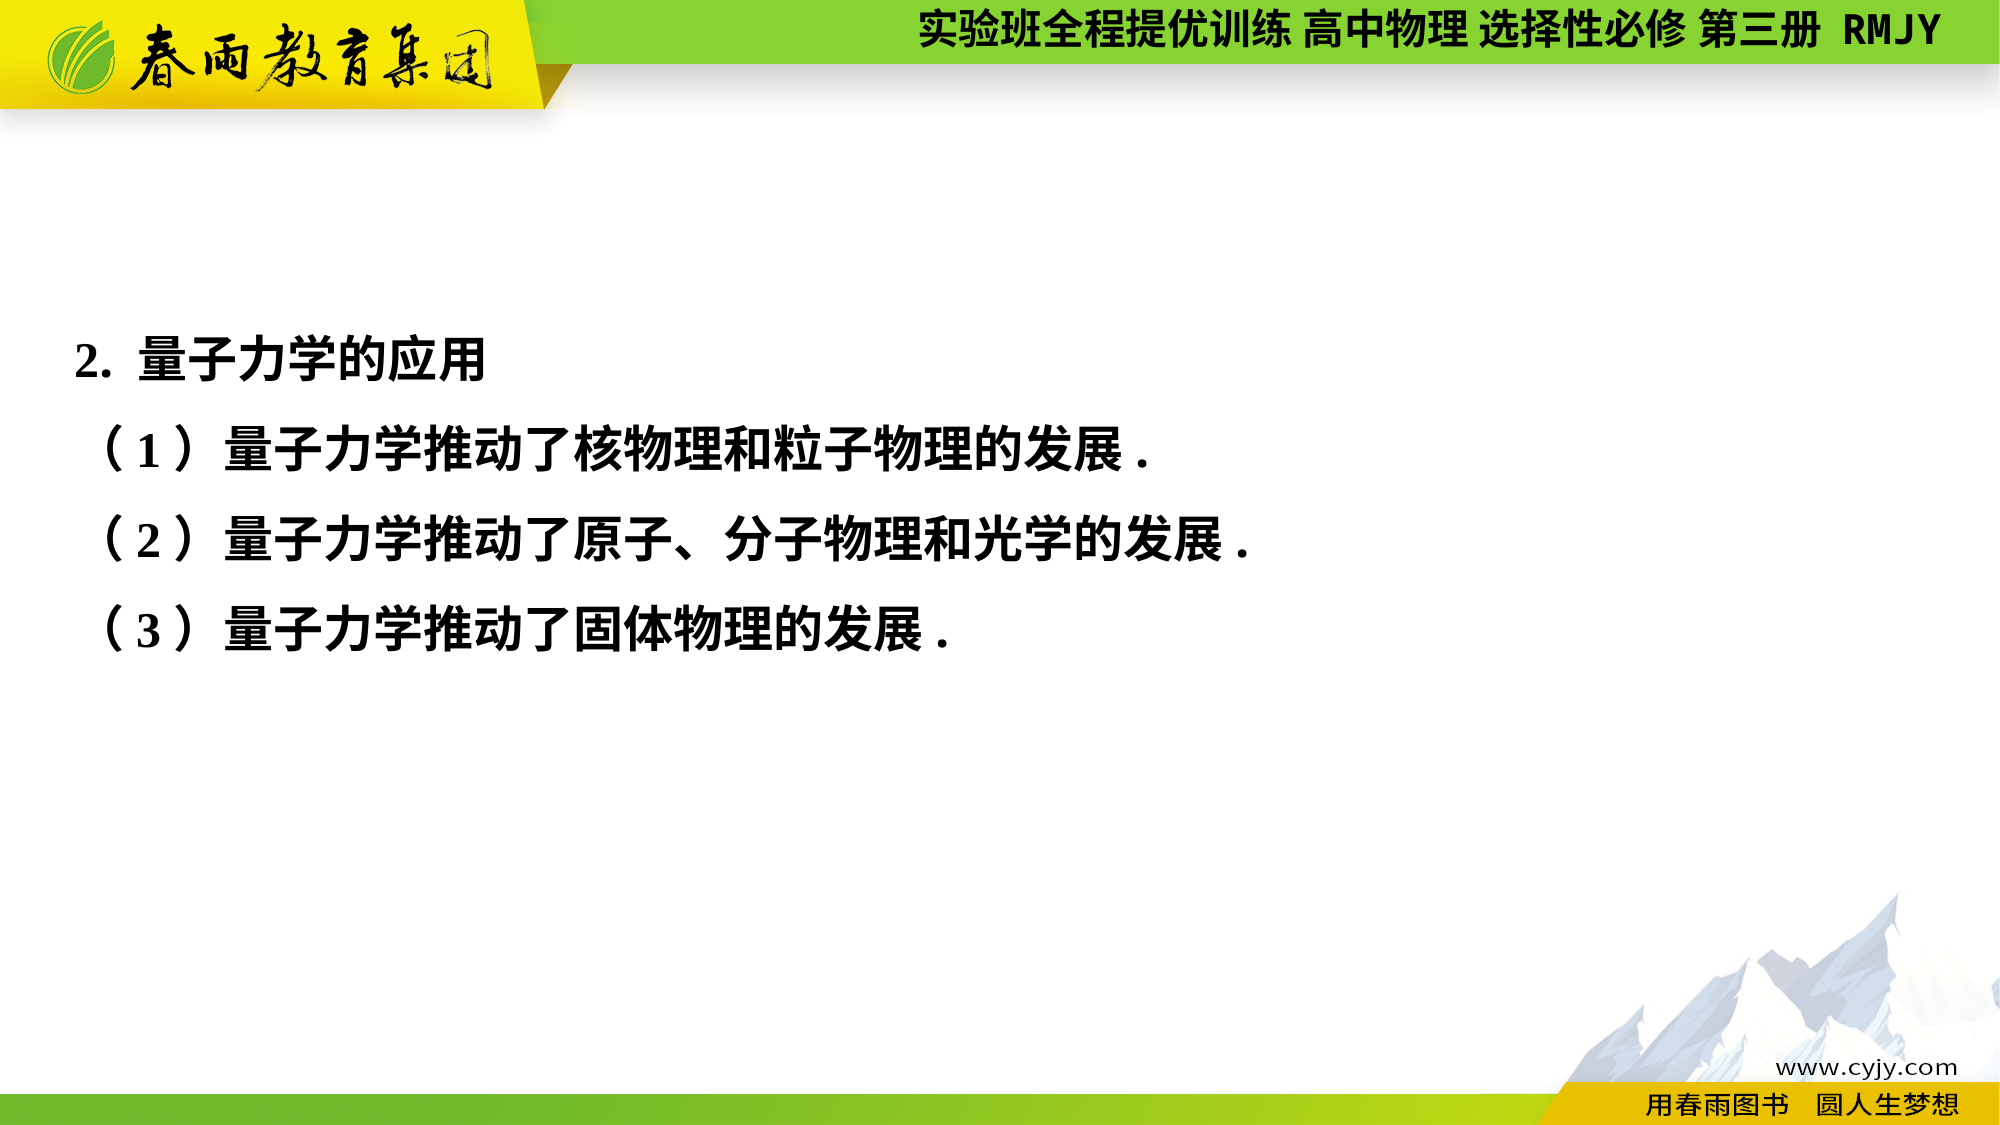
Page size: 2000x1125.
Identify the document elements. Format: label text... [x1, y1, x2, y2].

list 2. 量子力学的应用 （1）量子力学推动了核物理和粒子物理的发展. （2）量子力学推动了原子、分子物理和光学的发展. （3）量子力学推动了固体物理的发展. [59, 289, 1944, 657]
picture [0, 0, 2000, 1125]
